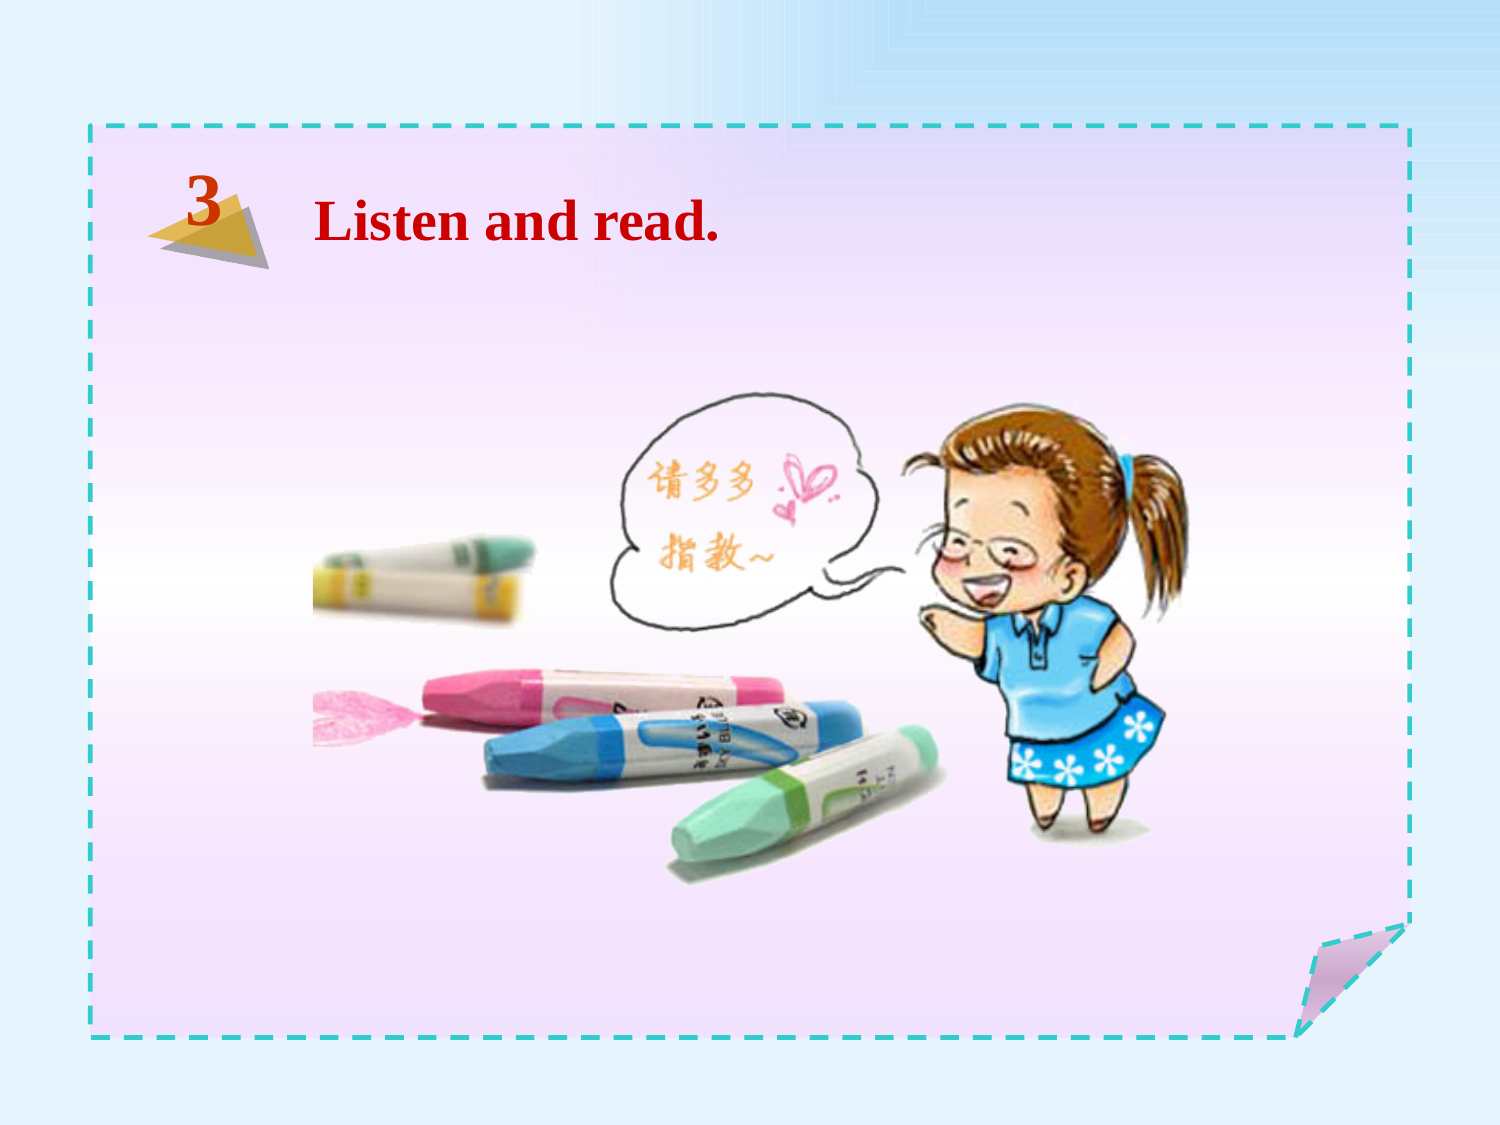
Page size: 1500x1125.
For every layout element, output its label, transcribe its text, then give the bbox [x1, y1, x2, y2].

text_box [90, 125, 1410, 1038]
picture [312, 367, 1388, 888]
text_box Listen and read. [299, 174, 932, 260]
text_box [161, 142, 266, 272]
